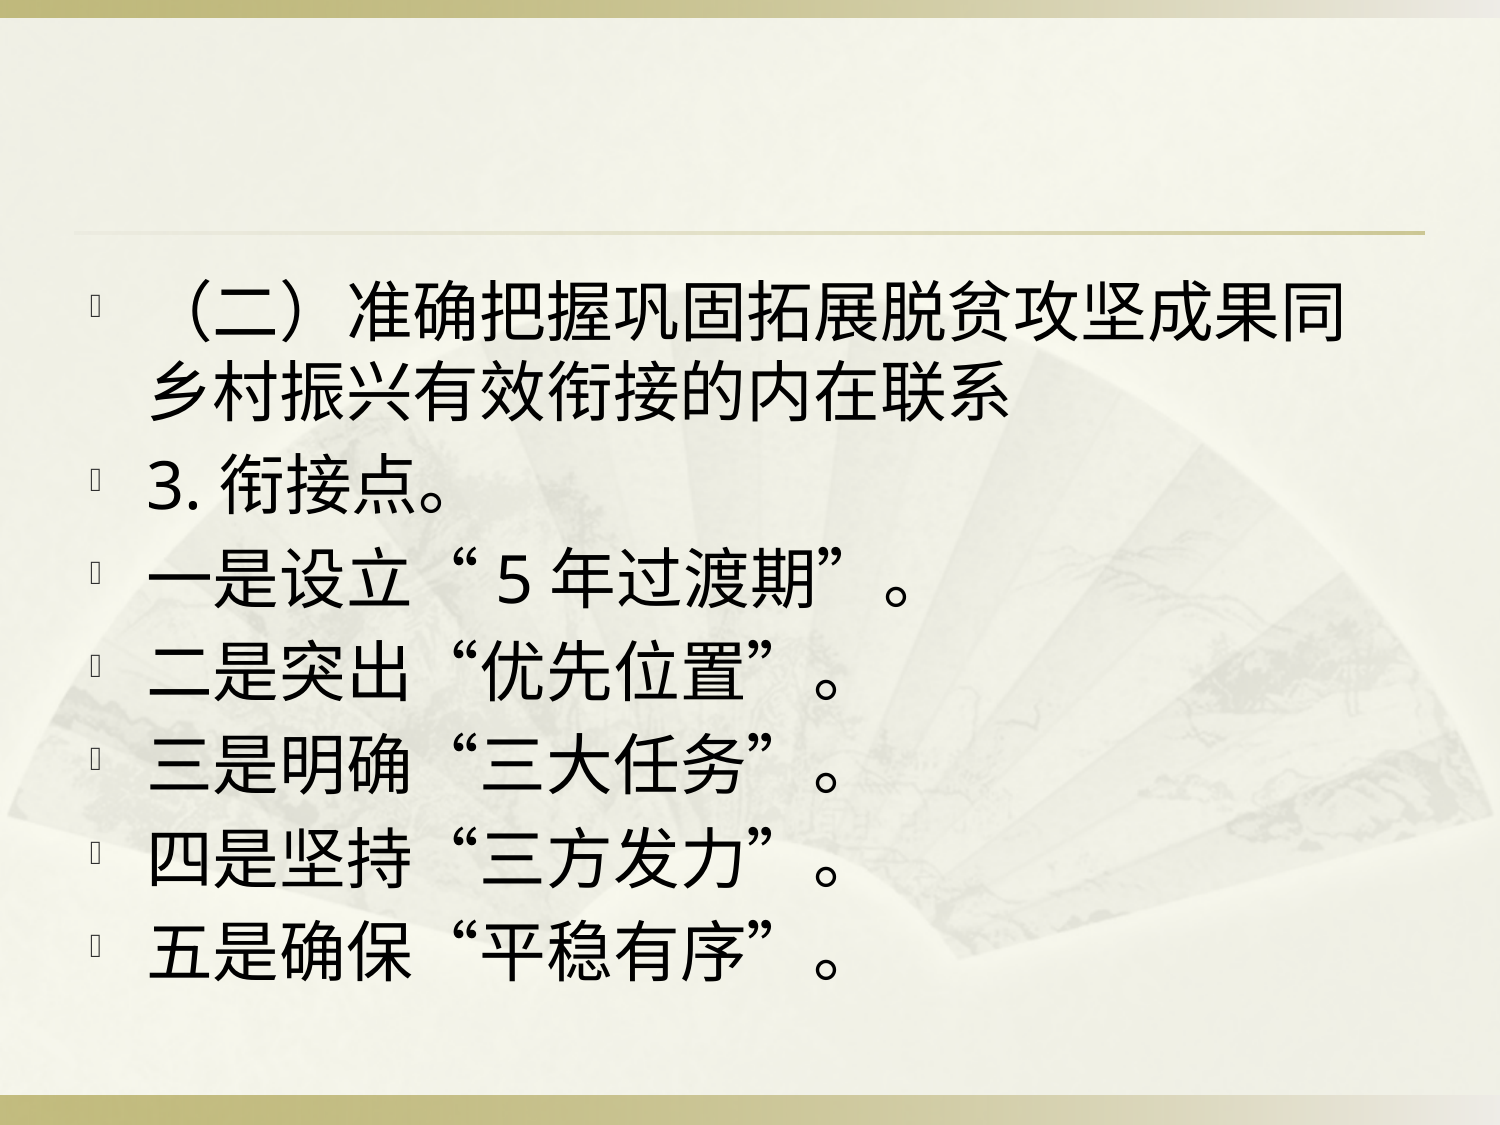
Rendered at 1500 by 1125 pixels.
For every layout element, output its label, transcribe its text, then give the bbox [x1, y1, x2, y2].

list （二）准确把握巩固拓展脱贫攻坚成果同乡村振兴有效衔接的内在联系 3.衔接点。 一是设立“5年过渡期”。 二是突出“优先位置”。 三是明确“三大任务”。 四是坚持“三方发力”。 五是确保“平稳有序”。 [74, 262, 1426, 1032]
